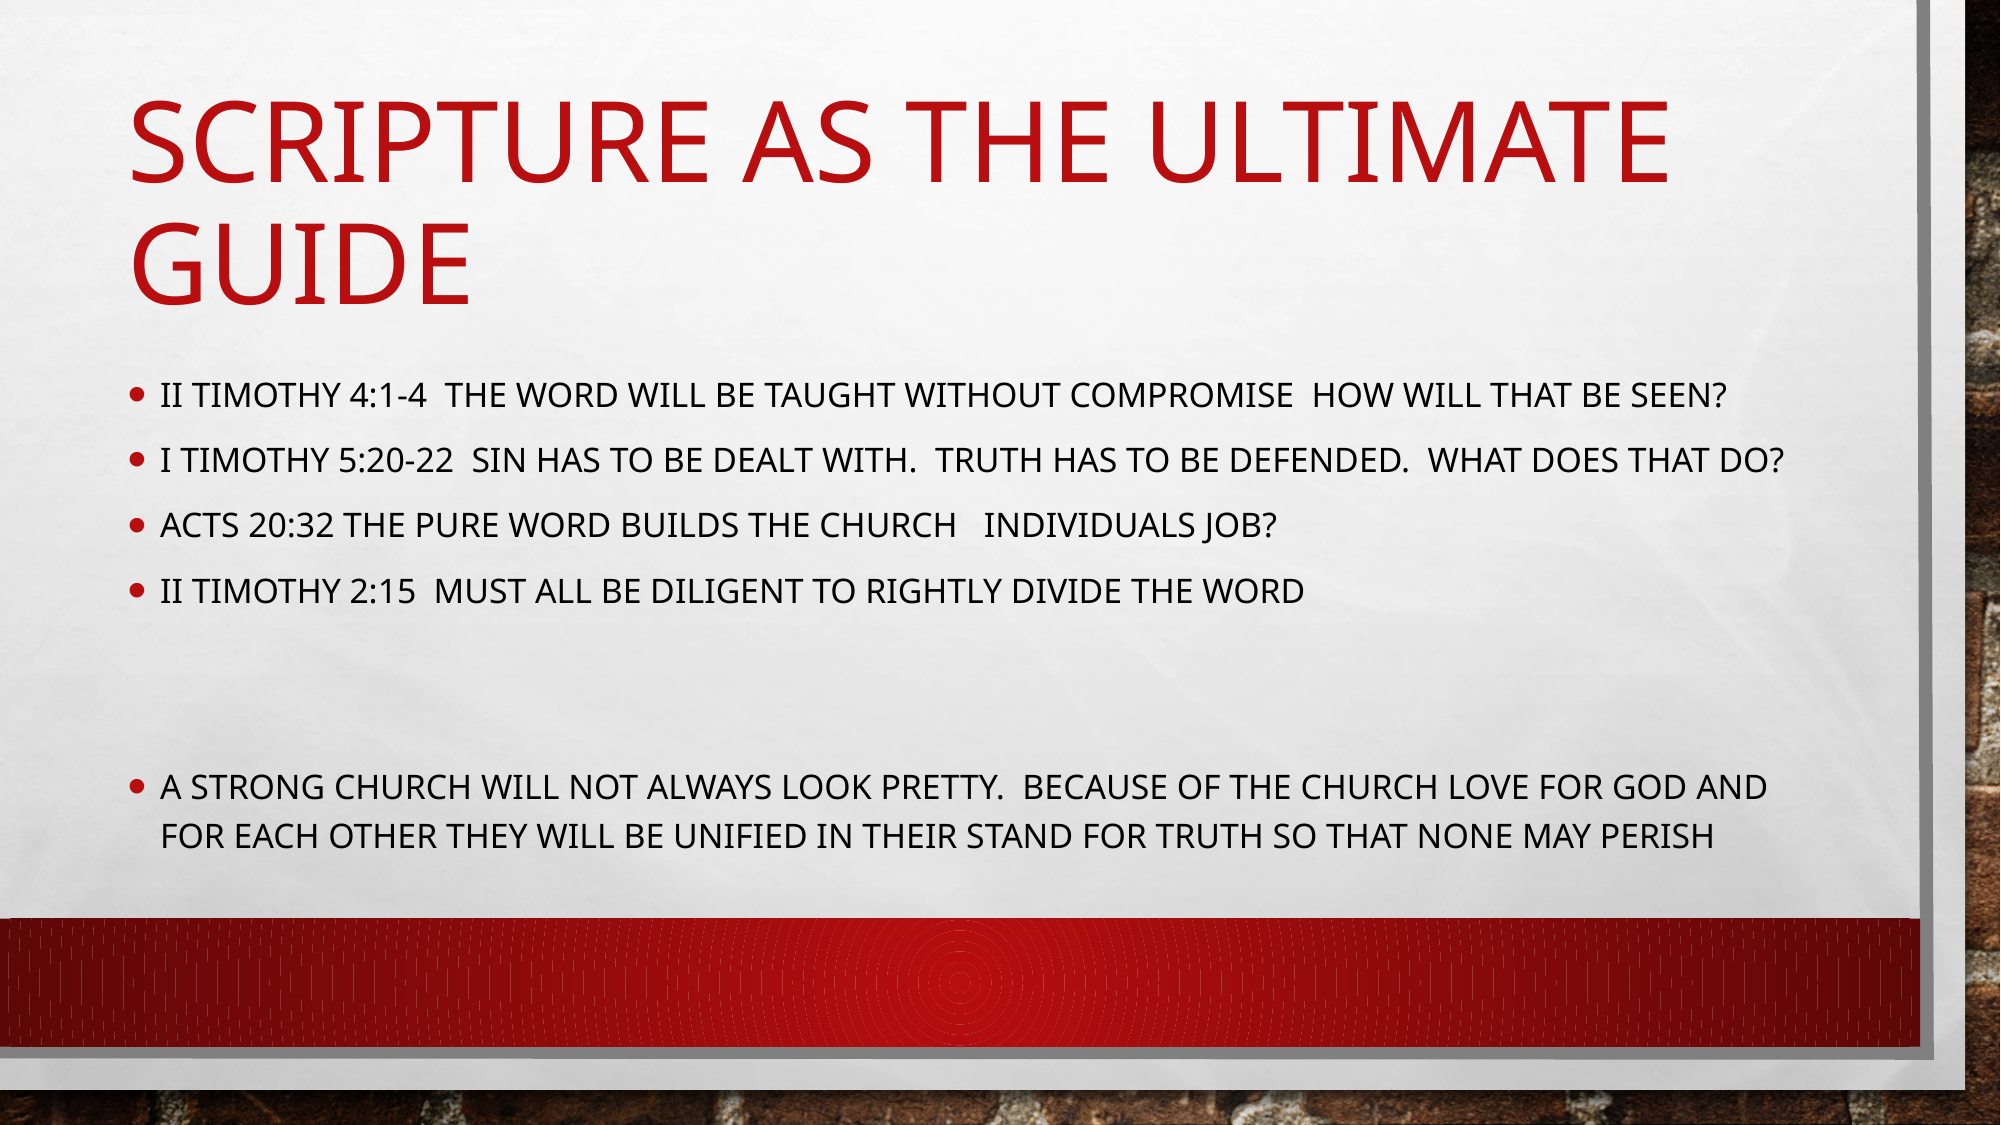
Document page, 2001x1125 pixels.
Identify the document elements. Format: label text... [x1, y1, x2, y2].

list Ii timothy 4:1-4 The word will be taught without compromise how will that be seen? I timothy 5:20-22 sin has to be dealt with. Truth has to be defended. what does that do? Acts 20:32 the pure word builds the church individuals job? Ii timothy 2:15 must all be diligent to rightly divide the word A strong church will not always look pretty. Because of the church love for god and for each other they will be unified in their stand for truth so that none may perish [112, 338, 1818, 882]
picture [0, 0, 2000, 1125]
title Scripture as the ultimate guide [112, 112, 1818, 302]
